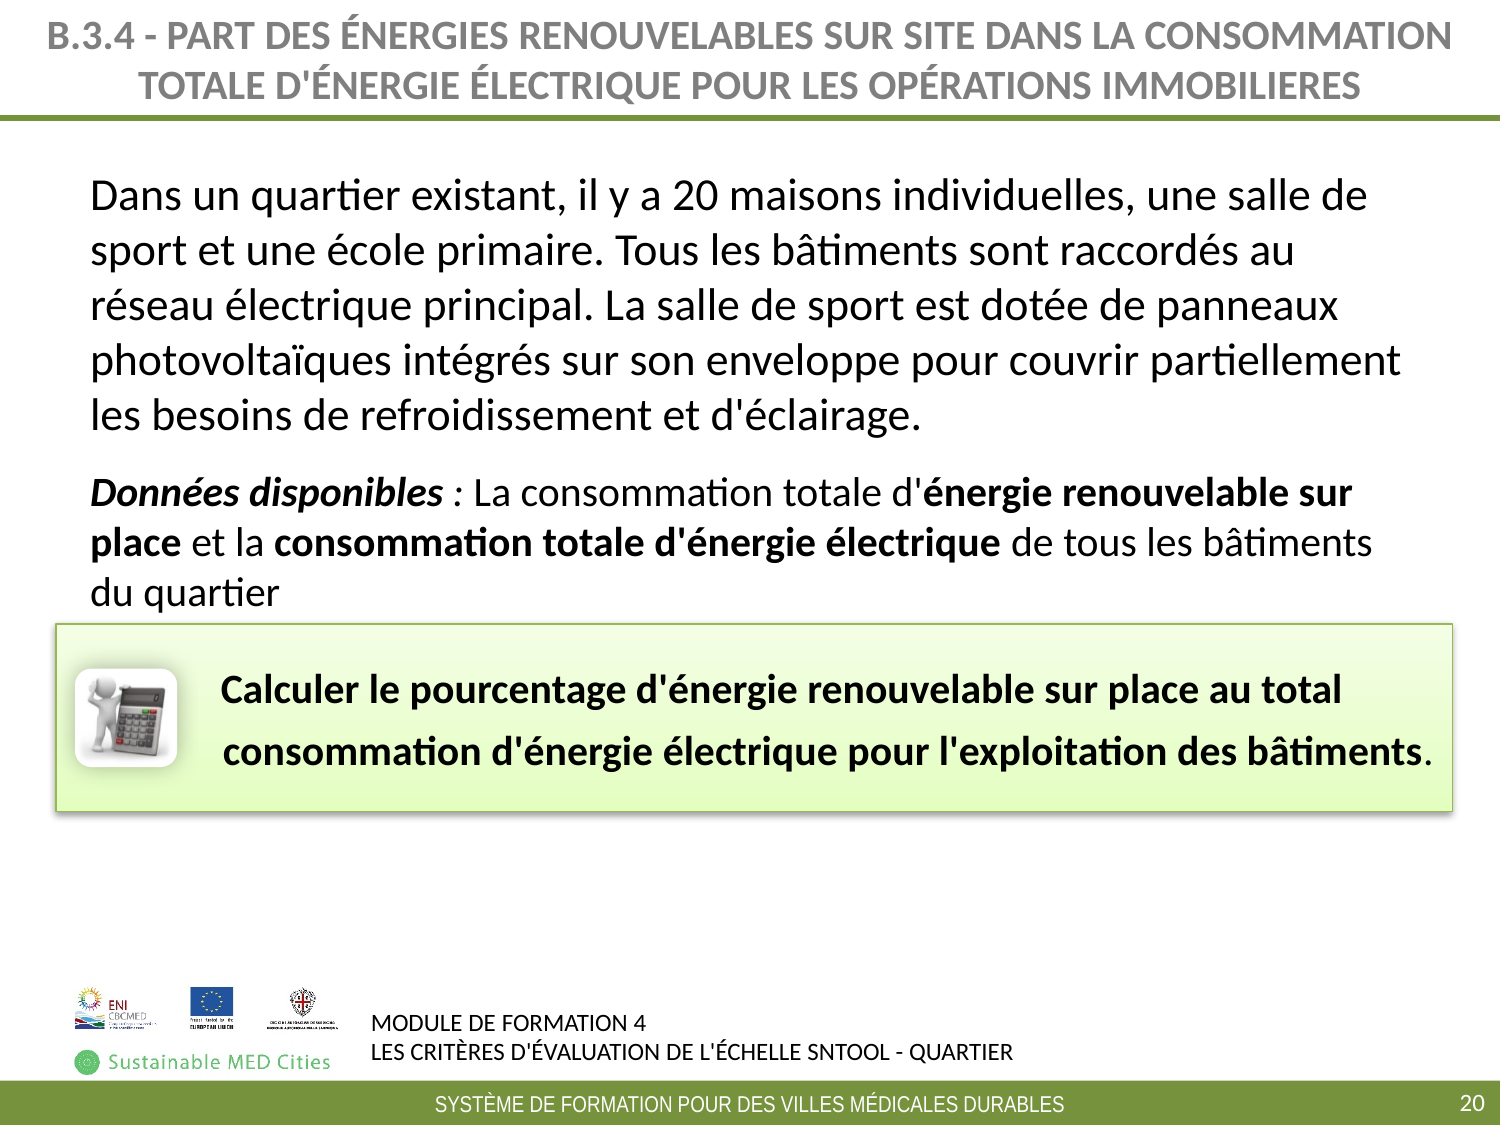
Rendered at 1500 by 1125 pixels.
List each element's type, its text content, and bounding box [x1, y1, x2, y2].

picture [62, 978, 356, 1080]
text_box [55, 623, 1453, 812]
slide_number ‹#› [1149, 1078, 1500, 1125]
list Dans un quartier existant, il y a 20 maisons individuelles, une salle de sport et une école primaire. Tous les bâtiments sont raccordés au réseau électrique principal. La salle de sport est dotée de panneaux photovoltaïques intégrés sur son enveloppe pour couvrir partiellement les besoins de refroidissement et d'éclairage. Données disponibles : La consommation totale d'énergie renouvelable sur place et la consommation totale d'énergie électrique de tous les bâtiments du quartier [75, 157, 1426, 531]
title B.3.4 - PART DES ÉNERGIES RENOUVELABLES SUR SITE DANS LA CONSOMMATION TOTALE D'ÉNERGIE ÉLECTRIQUE POUR LES OPÉRATIONS IMMOBILIERES [0, 0, 1500, 117]
